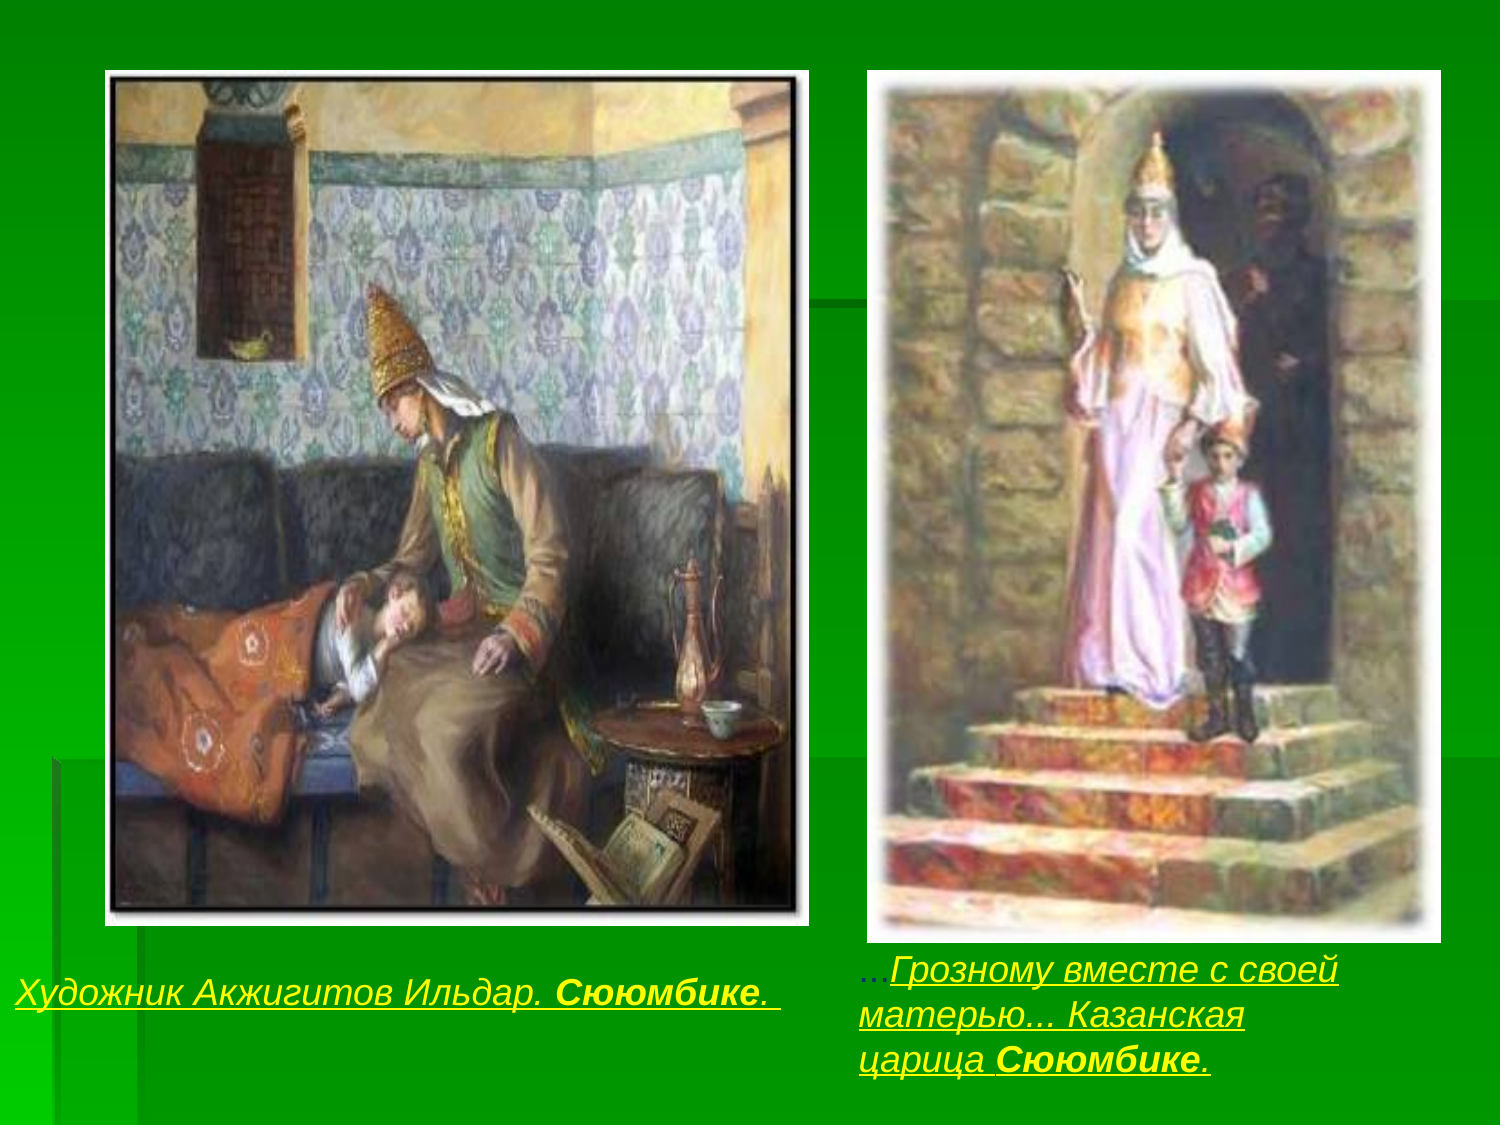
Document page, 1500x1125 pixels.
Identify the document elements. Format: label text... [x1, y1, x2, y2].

picture [105, 70, 809, 926]
text_box ...Грозному вместе с своей матерью... Казанская царица Сююмбике. [843, 937, 1465, 1088]
text_box Художник Акжигитов Ильдар. Сююмбике. [0, 960, 1042, 1021]
picture [866, 70, 1442, 944]
